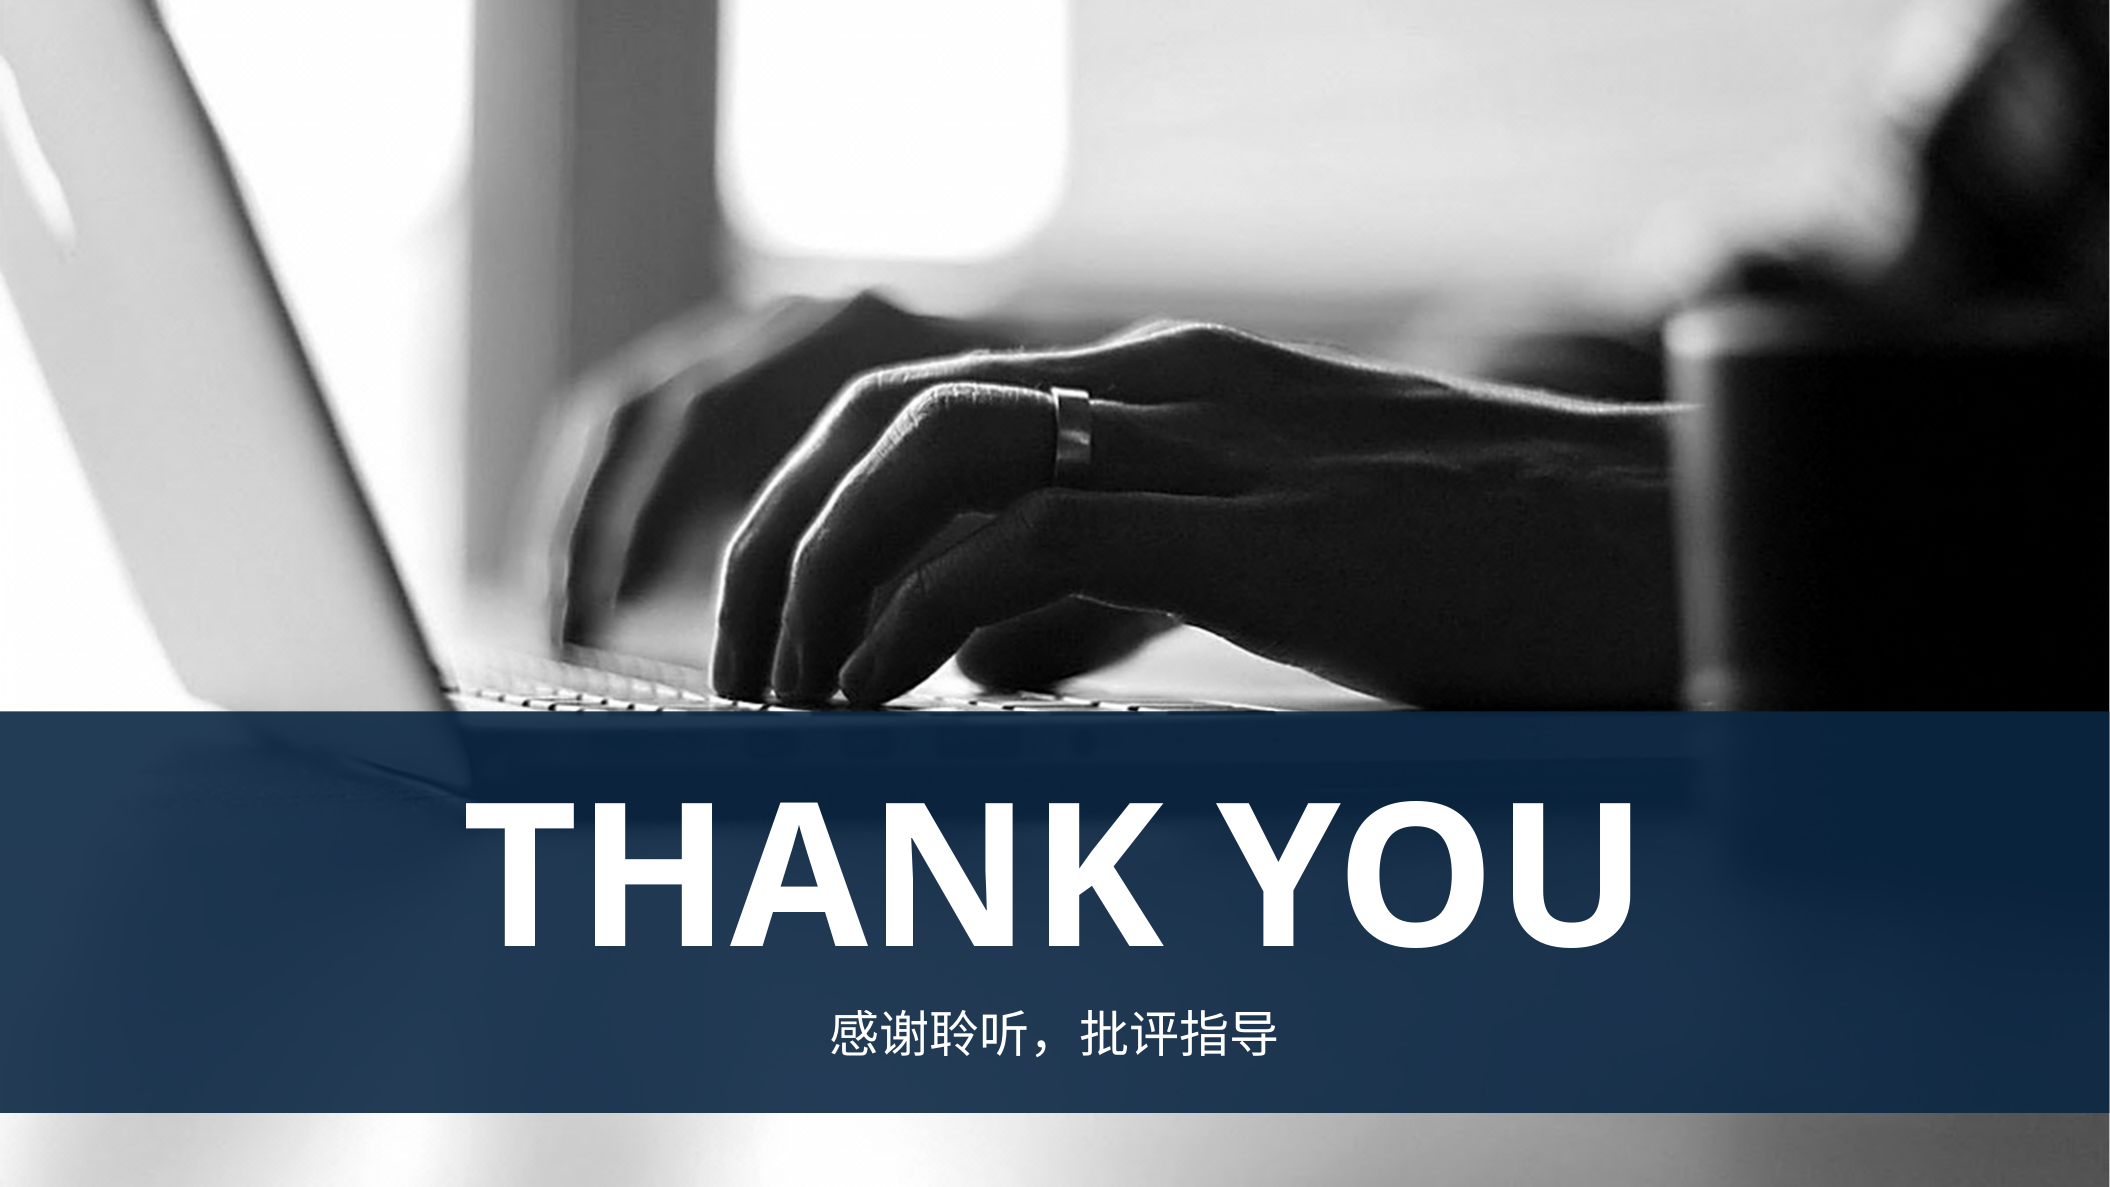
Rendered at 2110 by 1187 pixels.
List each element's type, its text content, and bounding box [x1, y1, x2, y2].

text_box 感谢聆听，批评指导 [655, 1002, 1454, 1063]
text_box [0, 710, 2110, 1114]
text_box THANK YOU [340, 746, 1769, 987]
text_box [0, 1114, 2110, 1187]
text_box [0, 0, 2110, 710]
